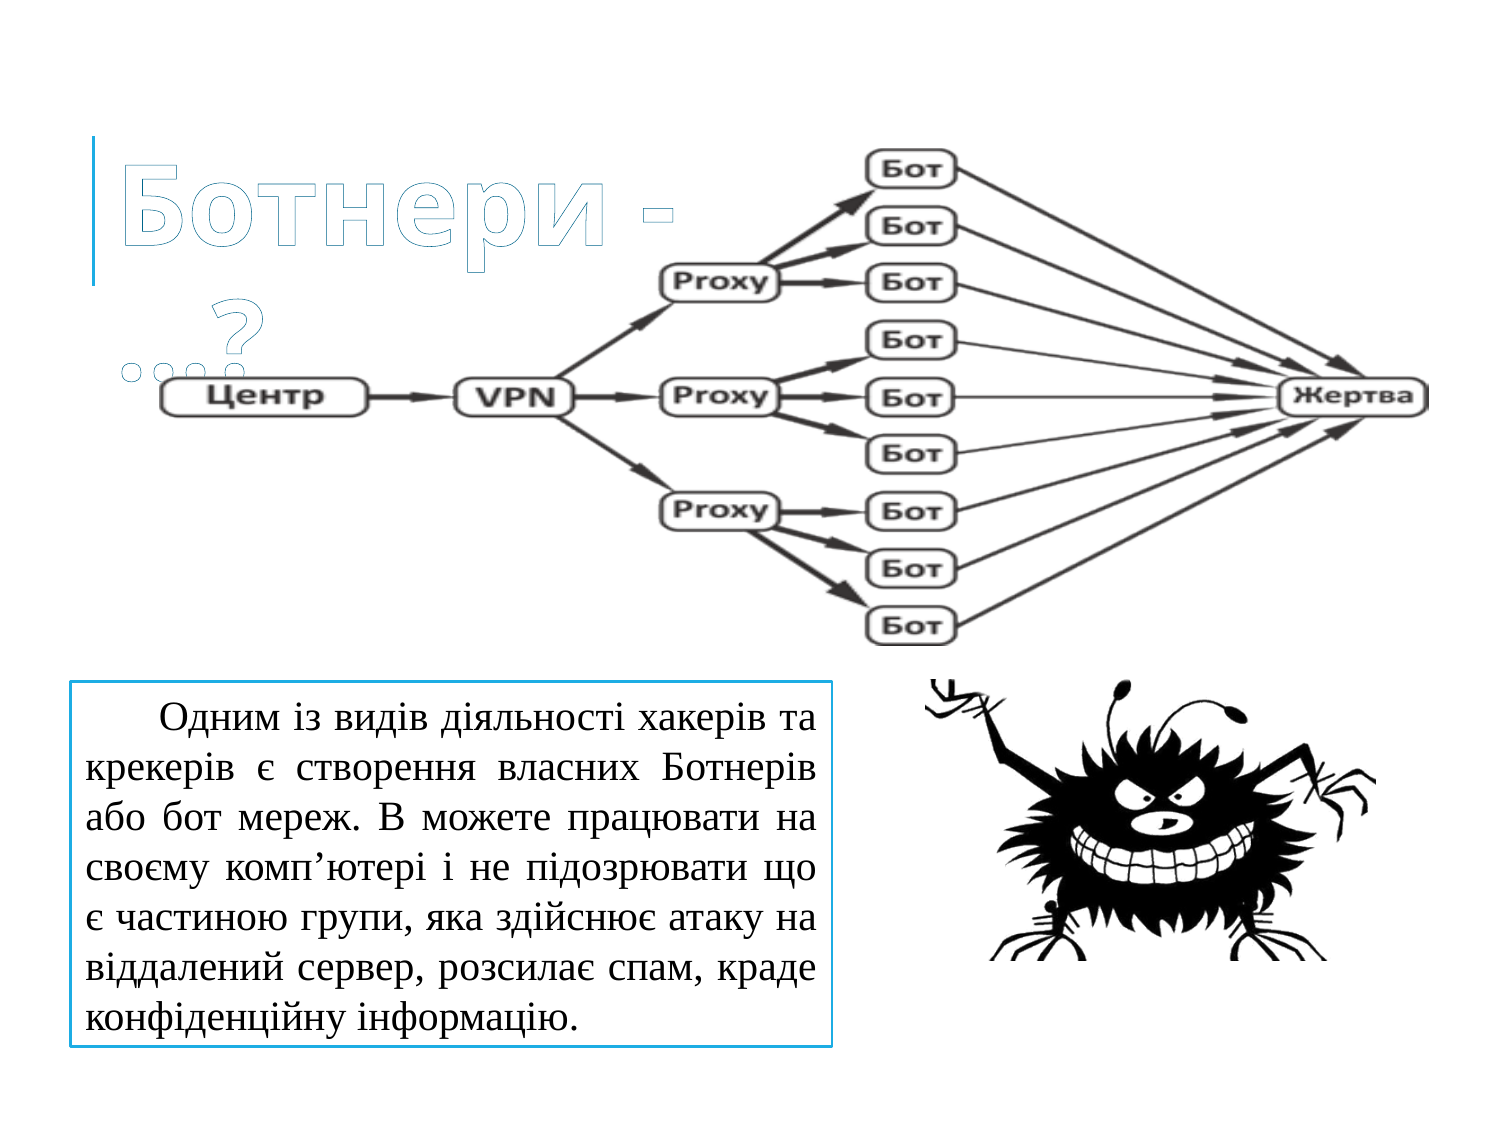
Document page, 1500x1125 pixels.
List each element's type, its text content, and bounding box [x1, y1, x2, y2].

picture [925, 679, 1376, 962]
text_box Одним із видів діяльності хакерів та крекерів є створення власних Ботнерів або бот мереж. В можете працювати на своєму комп’ютері і не підозрювати що є частиною групи, яка здійснює атаку на віддалений сервер, розсилає спам, краде конфіденційну інформацію. [69, 680, 833, 1048]
text_box Ботнери - …? [100, 125, 863, 411]
picture [159, 148, 1429, 646]
